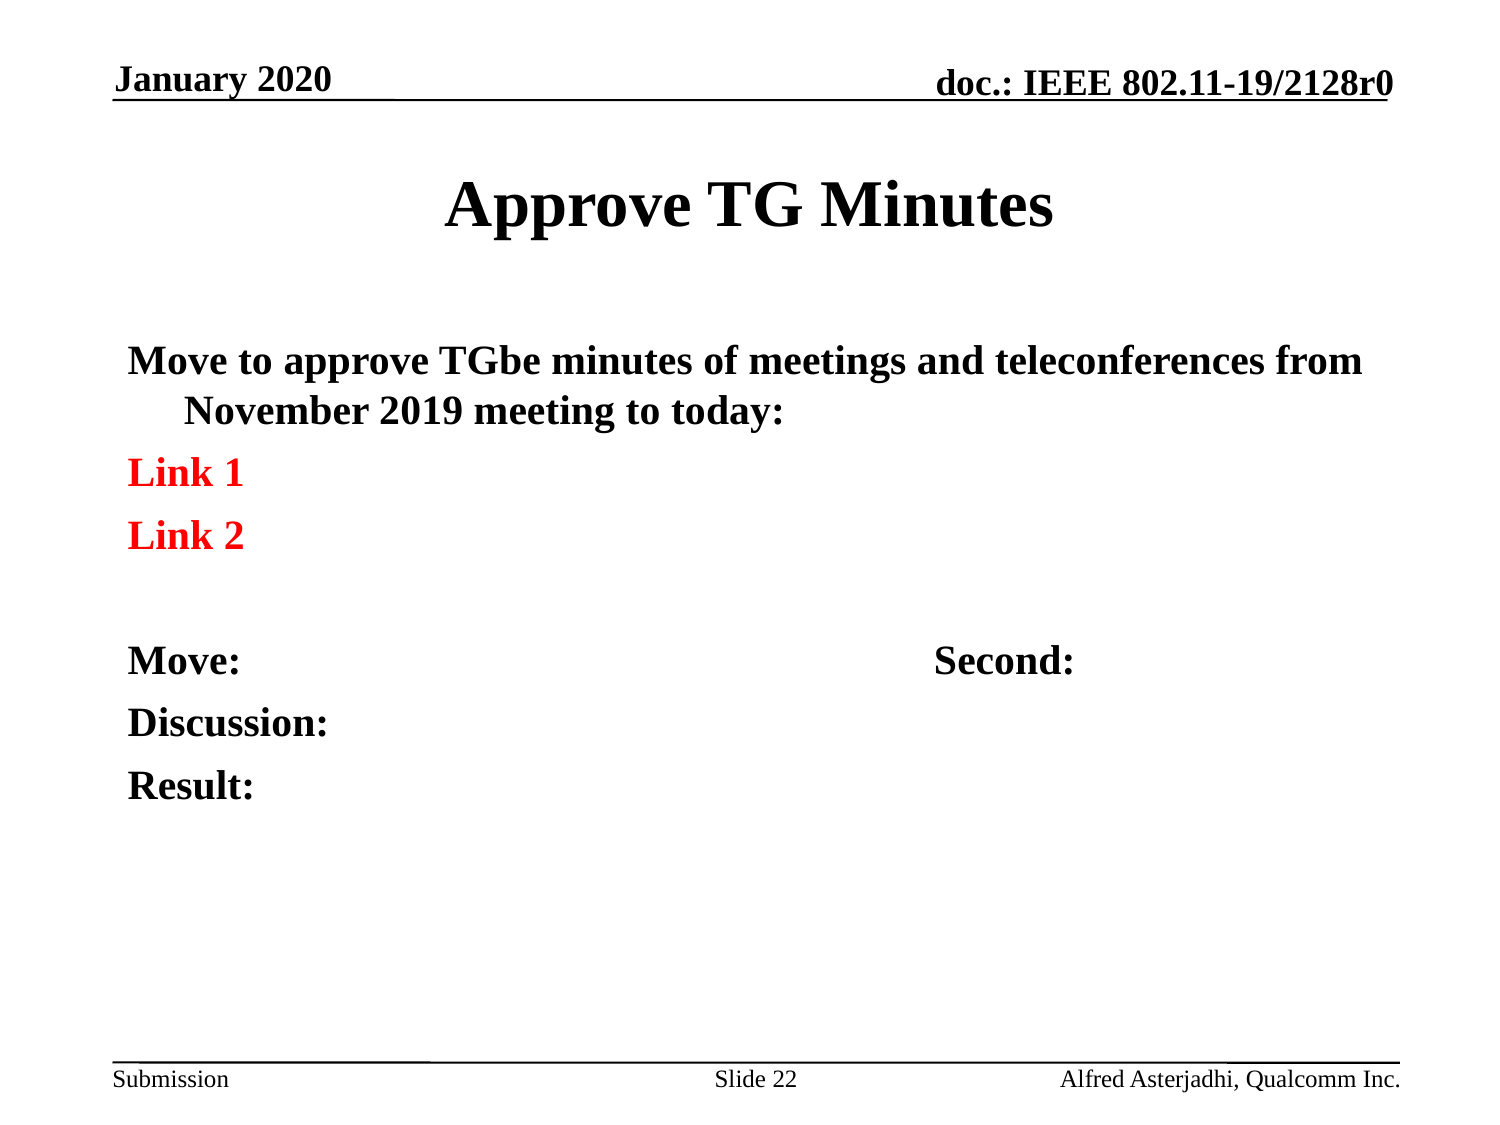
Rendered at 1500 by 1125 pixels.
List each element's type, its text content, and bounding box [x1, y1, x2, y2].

slide_number Slide 22 [712, 1061, 800, 1123]
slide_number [114, 54, 493, 100]
title Approve TG Minutes [112, 112, 1388, 288]
list Move to approve TGbe minutes of meetings and teleconferences from November 2019 meeting to today: Link 1 Link 2 Move: Second: Discussion: Result: [112, 324, 1388, 1000]
footer Alfred Asterjadhi, Qualcomm Inc. [878, 1061, 1402, 1093]
